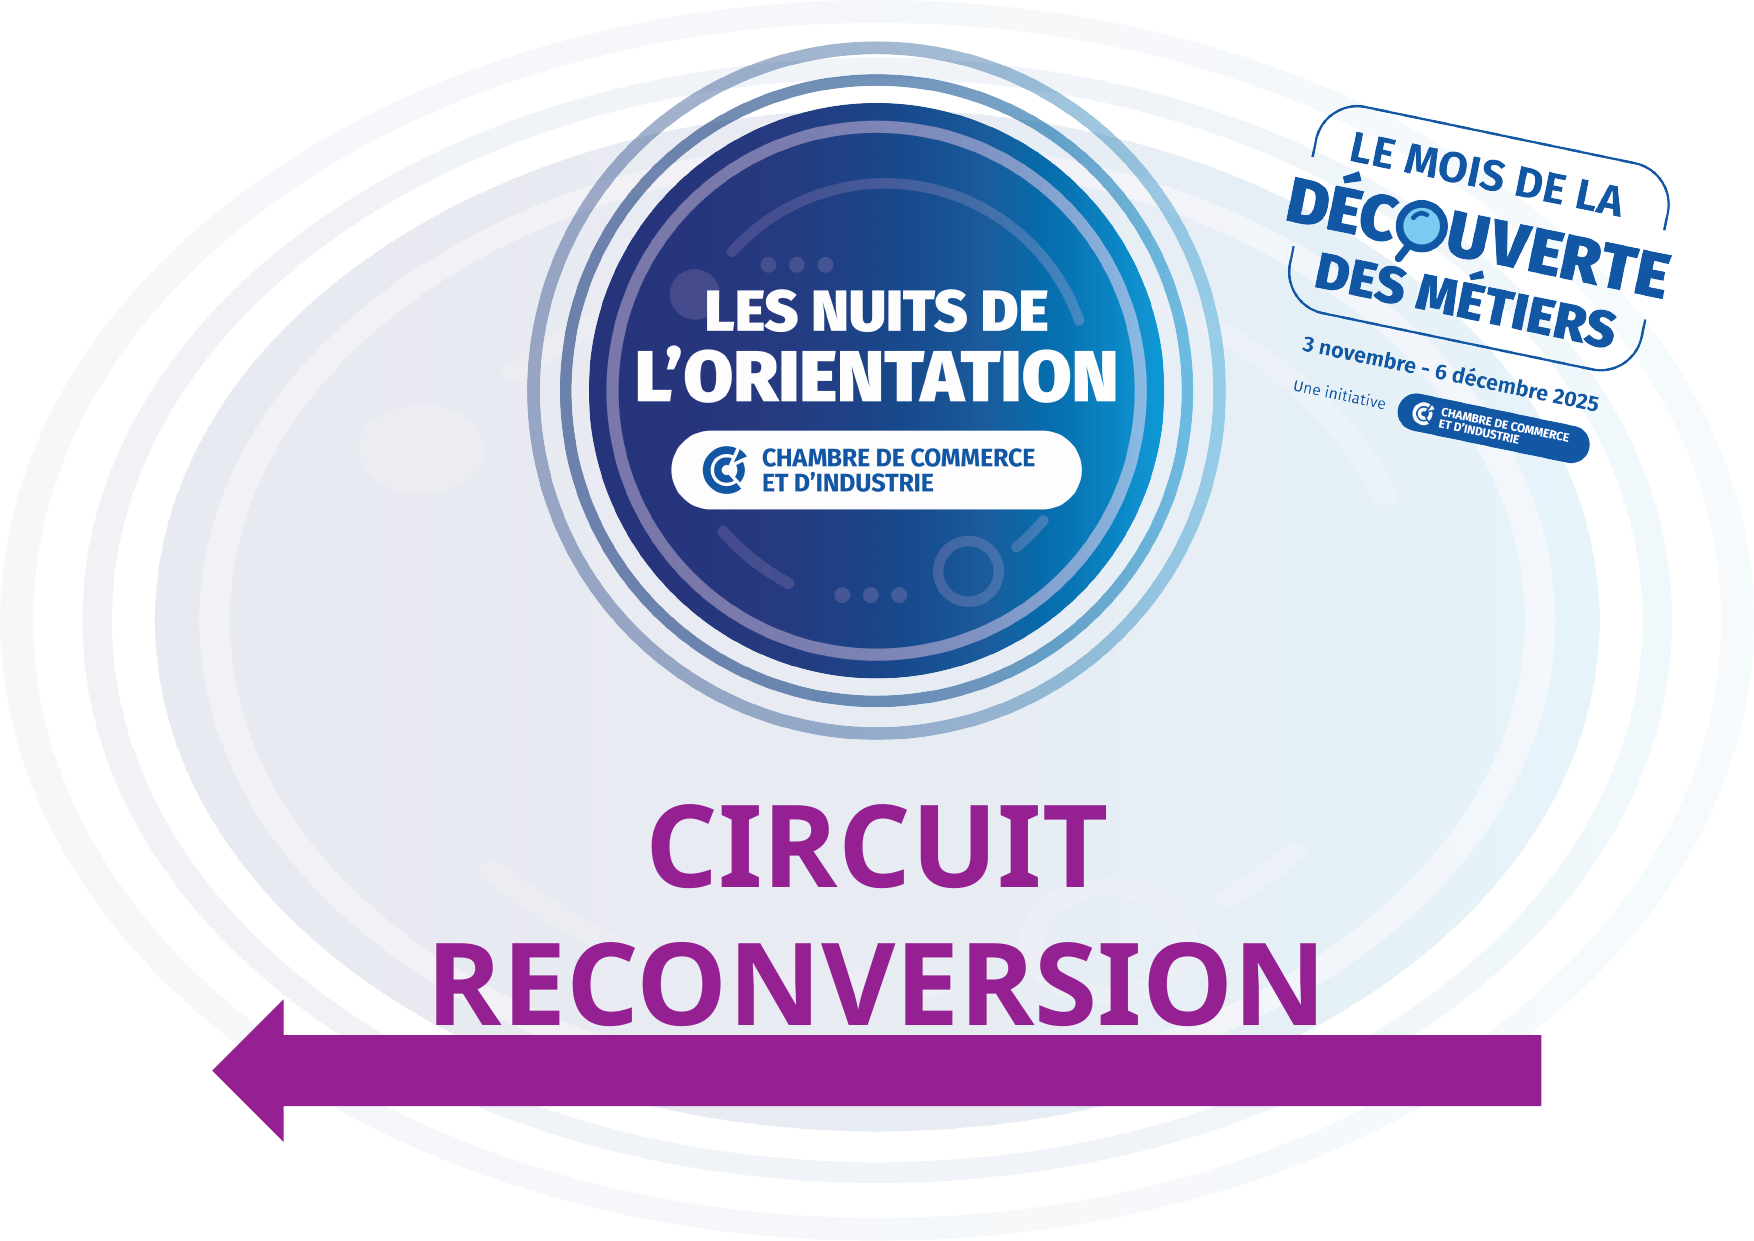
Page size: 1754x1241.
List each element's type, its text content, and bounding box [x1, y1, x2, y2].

picture [527, 41, 1227, 740]
text_box [210, 1056, 1543, 1145]
picture [1250, 95, 1688, 474]
text_box CIRCUIT RECONVERSION [168, 765, 1586, 1056]
